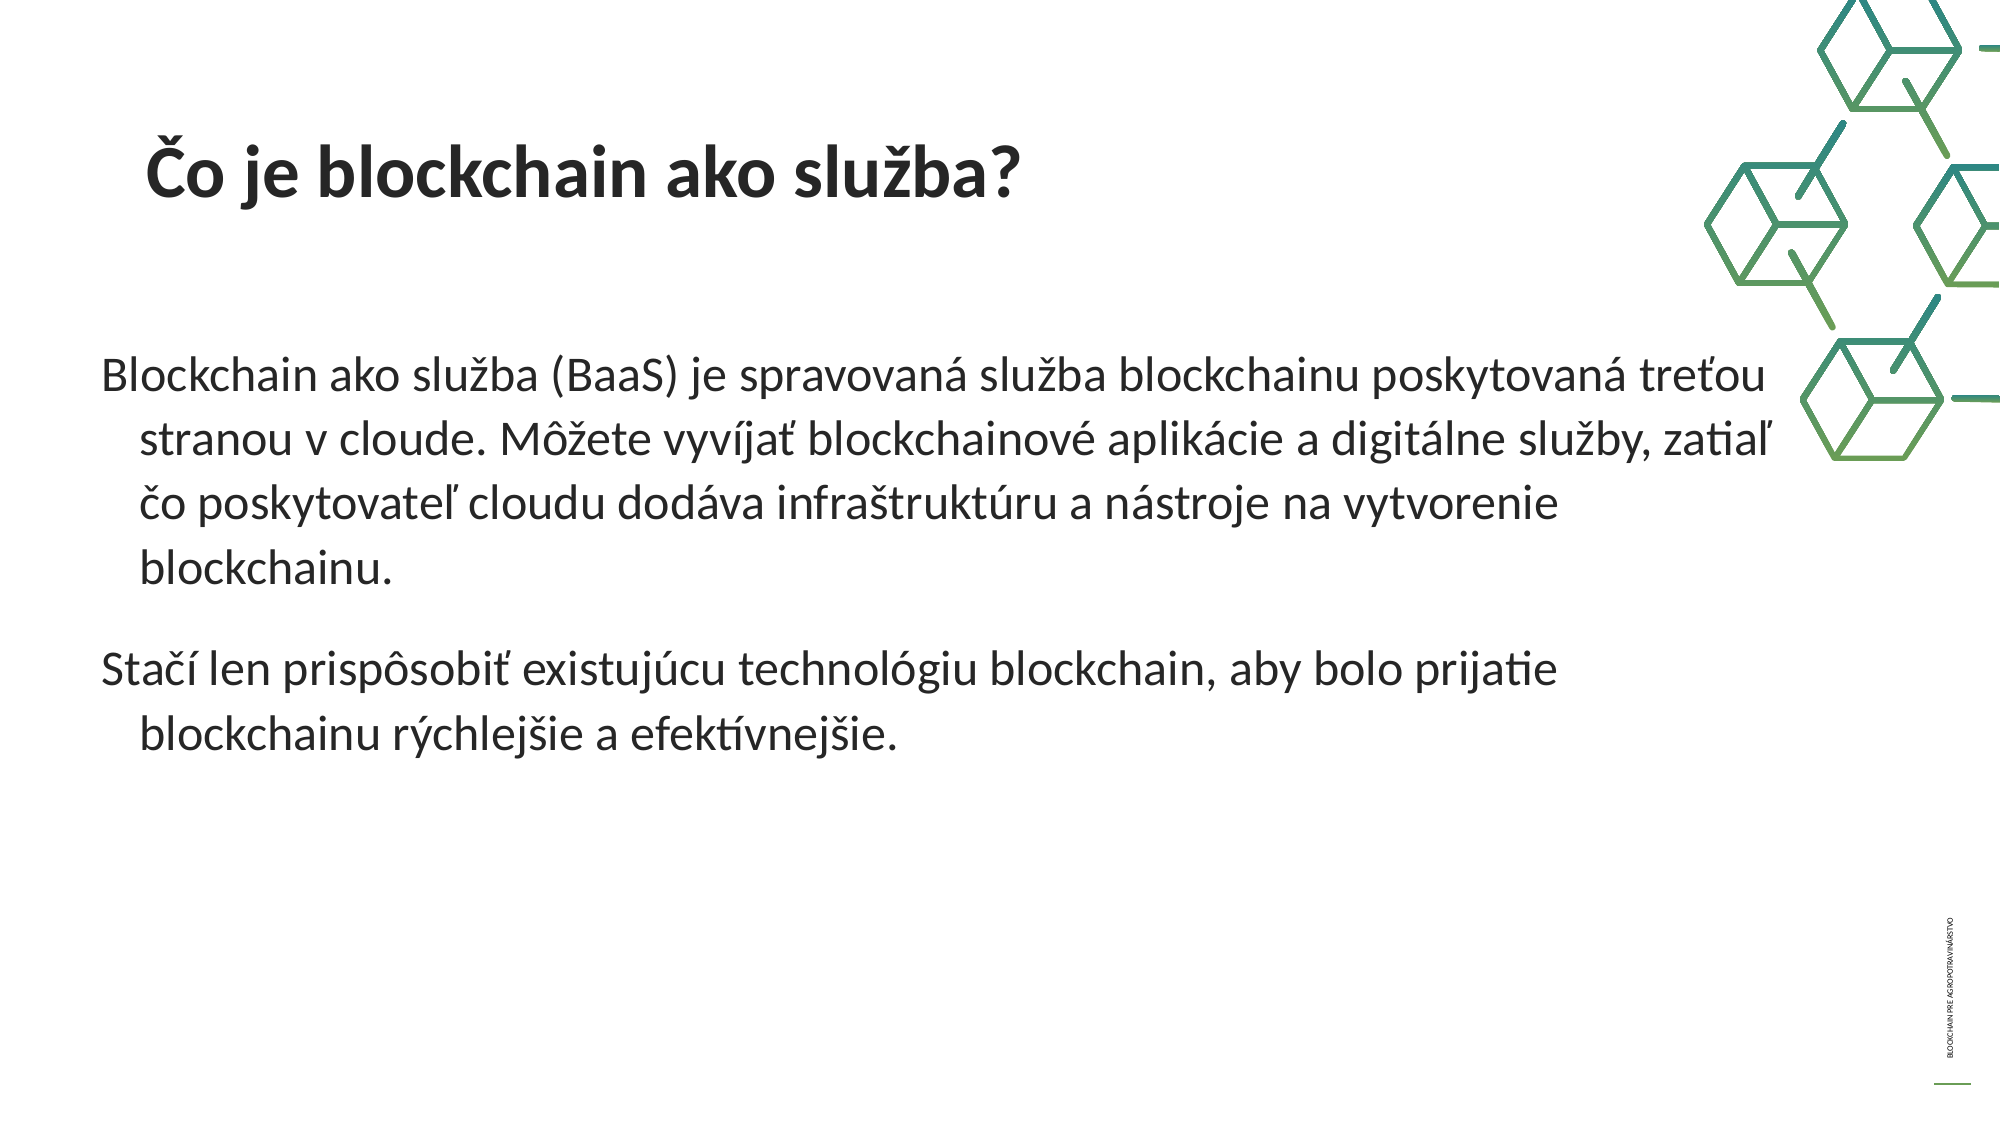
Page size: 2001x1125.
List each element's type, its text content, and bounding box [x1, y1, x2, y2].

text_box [1703, 0, 2000, 462]
list Čo je blockchain ako služba? [130, 124, 1698, 337]
list Blockchain ako služba (BaaS) je spravovaná služba blockchainu poskytovaná treťou stranou v cloude. Môžete vyvíjať blockchainové aplikácie a digitálne služby, zatiaľ čo poskytovateľ cloudu dodáva infraštruktúru a nástroje na vytvorenie blockchainu. Stačí len prispôsobiť existujúcu technológiu blockchain, aby bolo prijatie blockchainu rýchlejšie a efektívnejšie. [86, 329, 1825, 1100]
